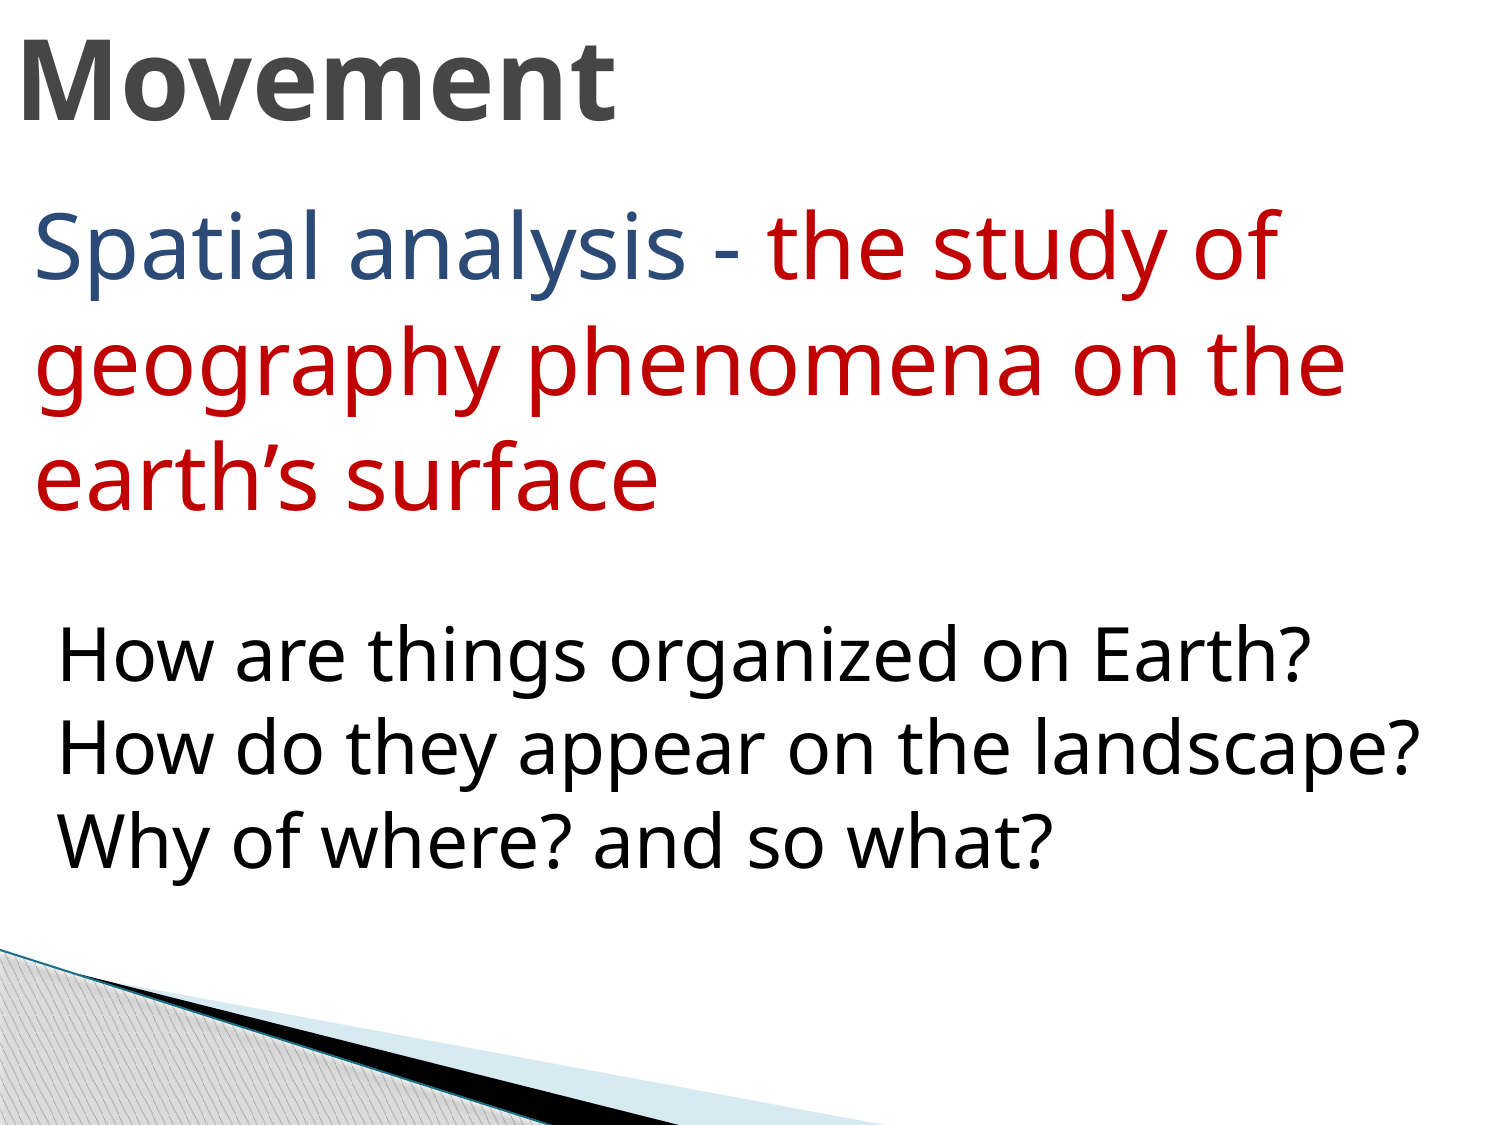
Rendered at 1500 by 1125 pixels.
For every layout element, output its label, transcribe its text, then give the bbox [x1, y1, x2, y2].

title Movement [0, 12, 1275, 138]
subtitle Spatial analysis - the study of geography phenomena on the earth’s surface How are things organized on Earth? How do they appear on the landscape? Why of where? and so what? [0, 174, 1500, 1025]
